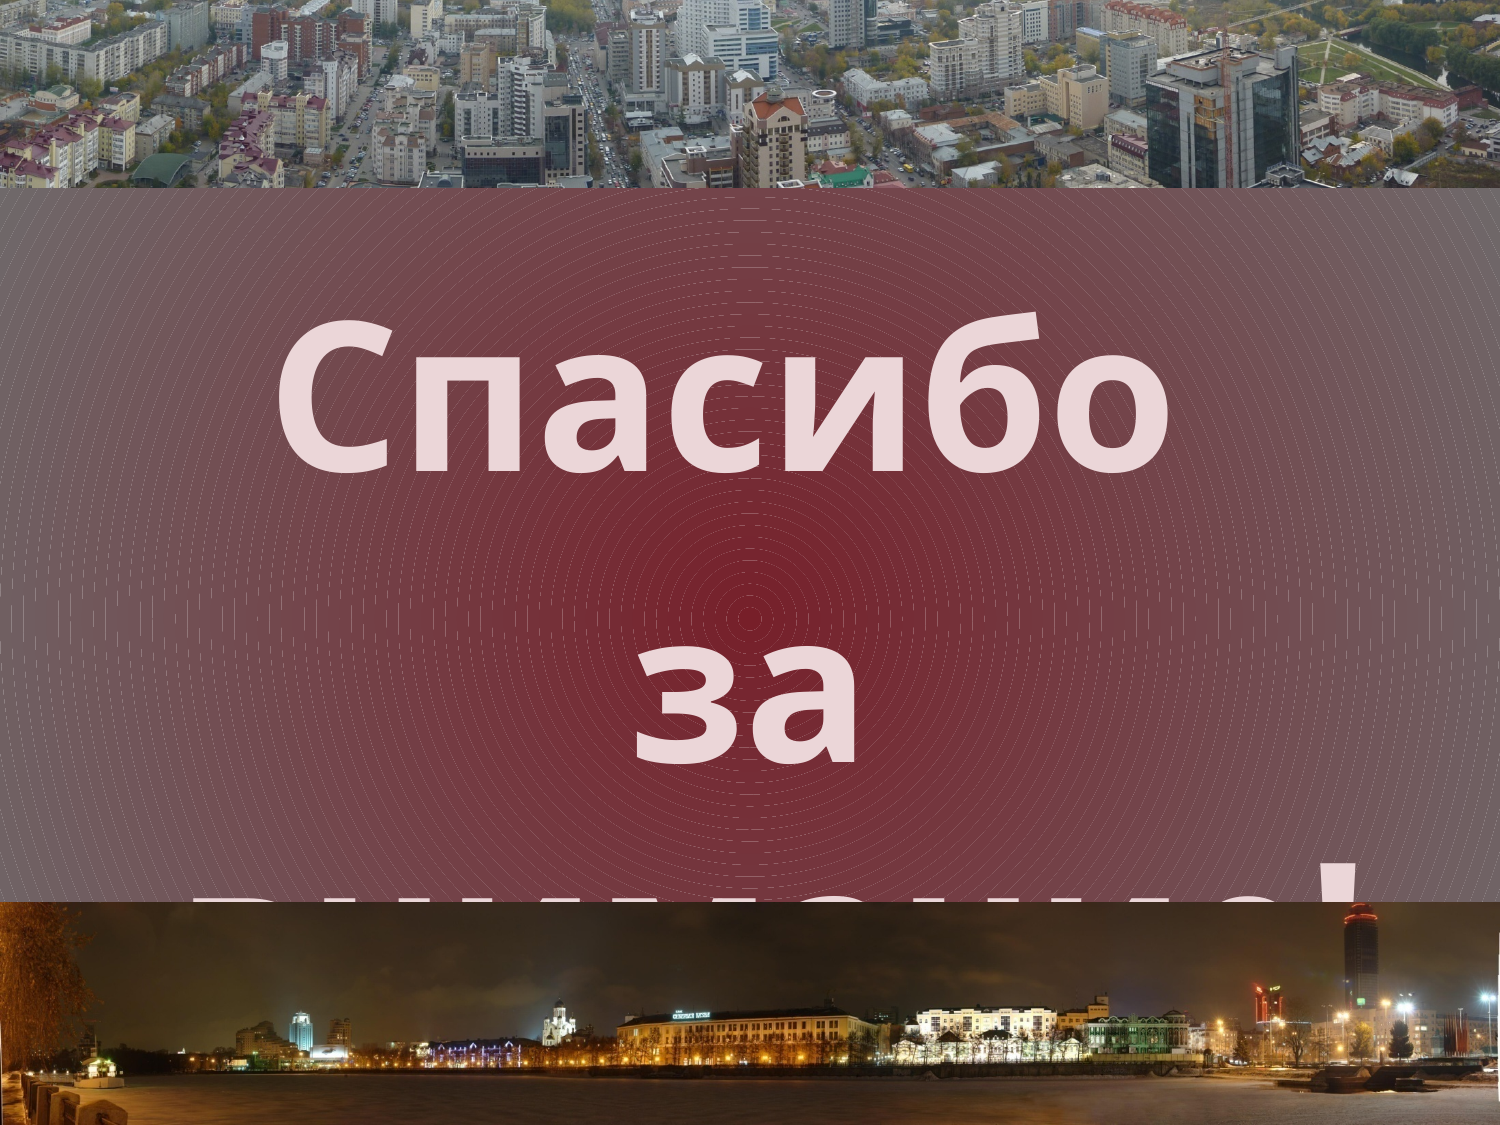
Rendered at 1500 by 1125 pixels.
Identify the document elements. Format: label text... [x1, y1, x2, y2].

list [75, 631, 824, 901]
picture [0, 902, 1500, 1125]
list Спасибо за внимание! [0, 255, 1500, 902]
picture [0, 0, 1500, 188]
